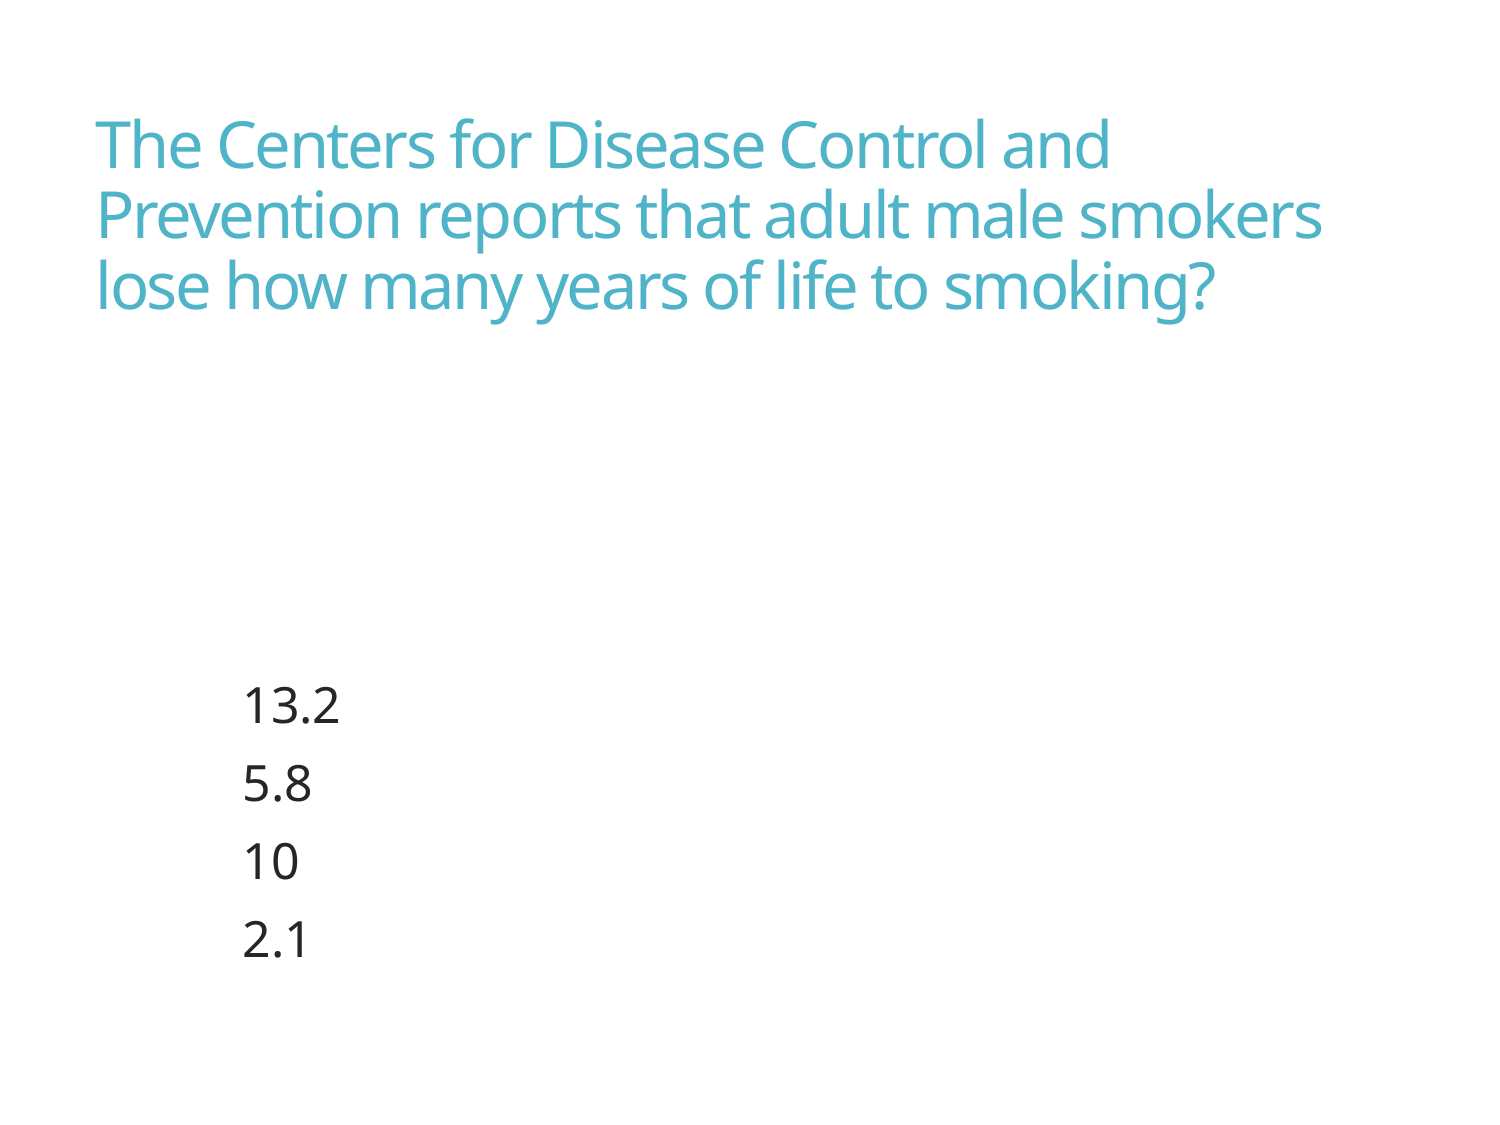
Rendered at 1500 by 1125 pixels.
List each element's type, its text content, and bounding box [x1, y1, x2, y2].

list 13.2 5.8 10 2.1 [212, 675, 1375, 1031]
title The Centers for Disease Control and Prevention reports that adult male smokers lose how many years of life to smoking? [80, 81, 1407, 354]
